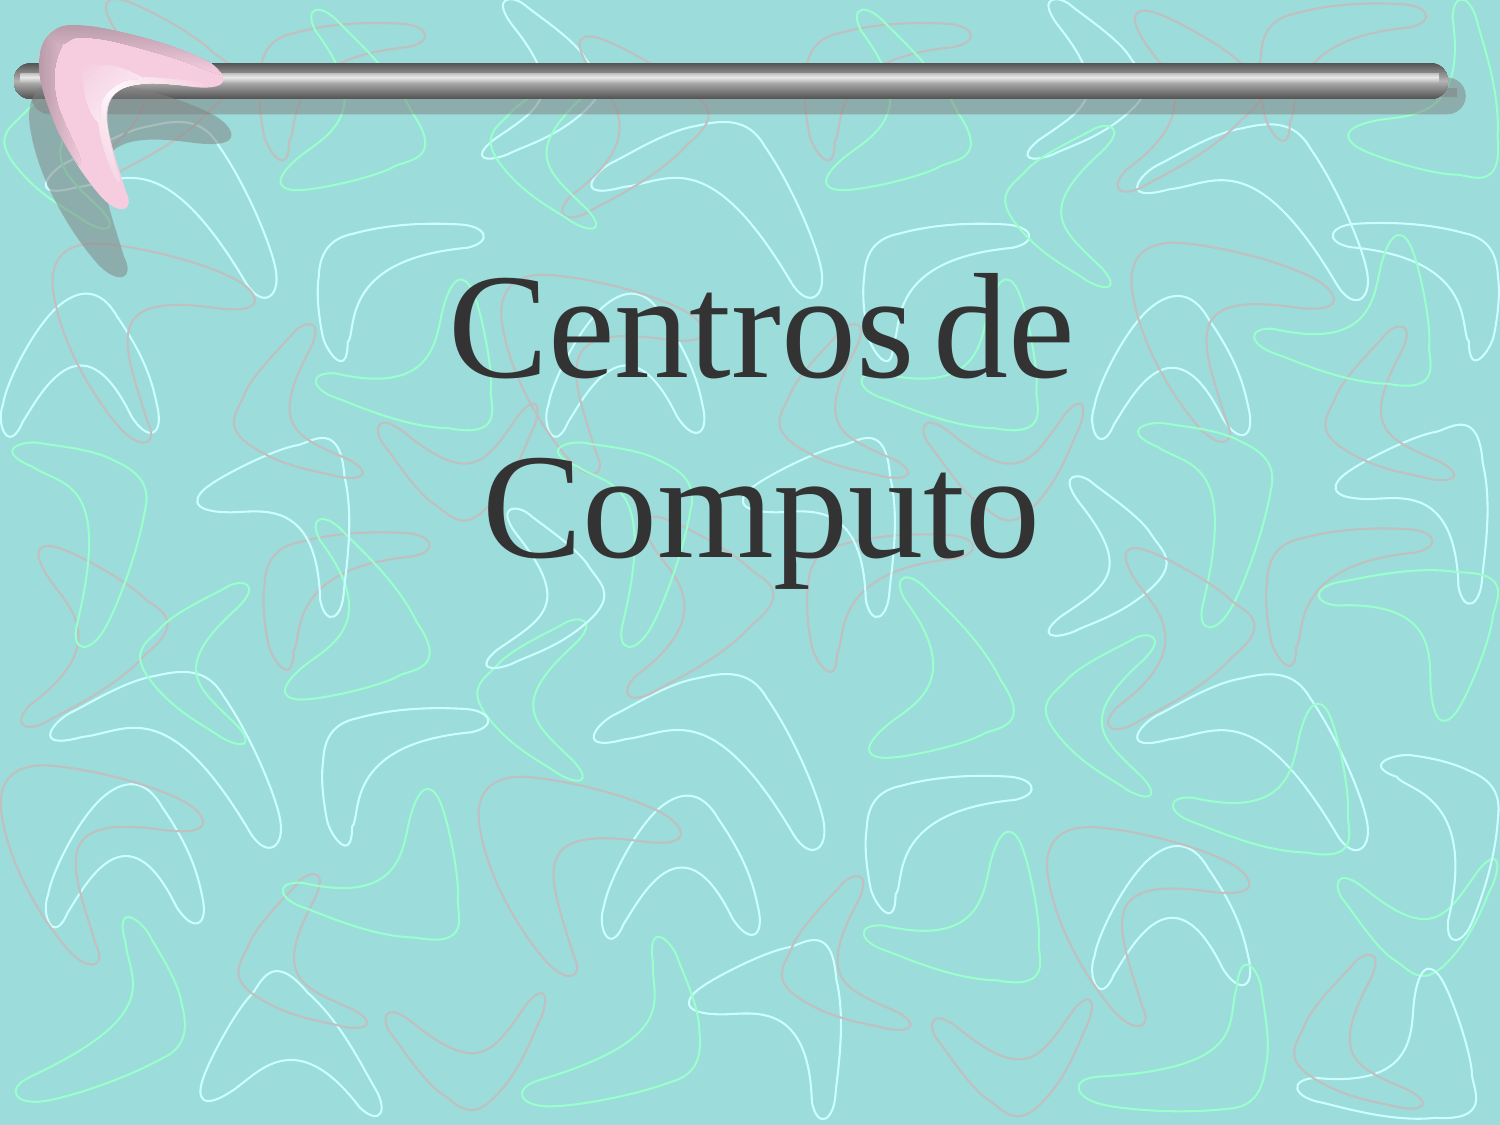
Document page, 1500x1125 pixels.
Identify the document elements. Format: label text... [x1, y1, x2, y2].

text_box Centros de Computo [242, 219, 1282, 595]
